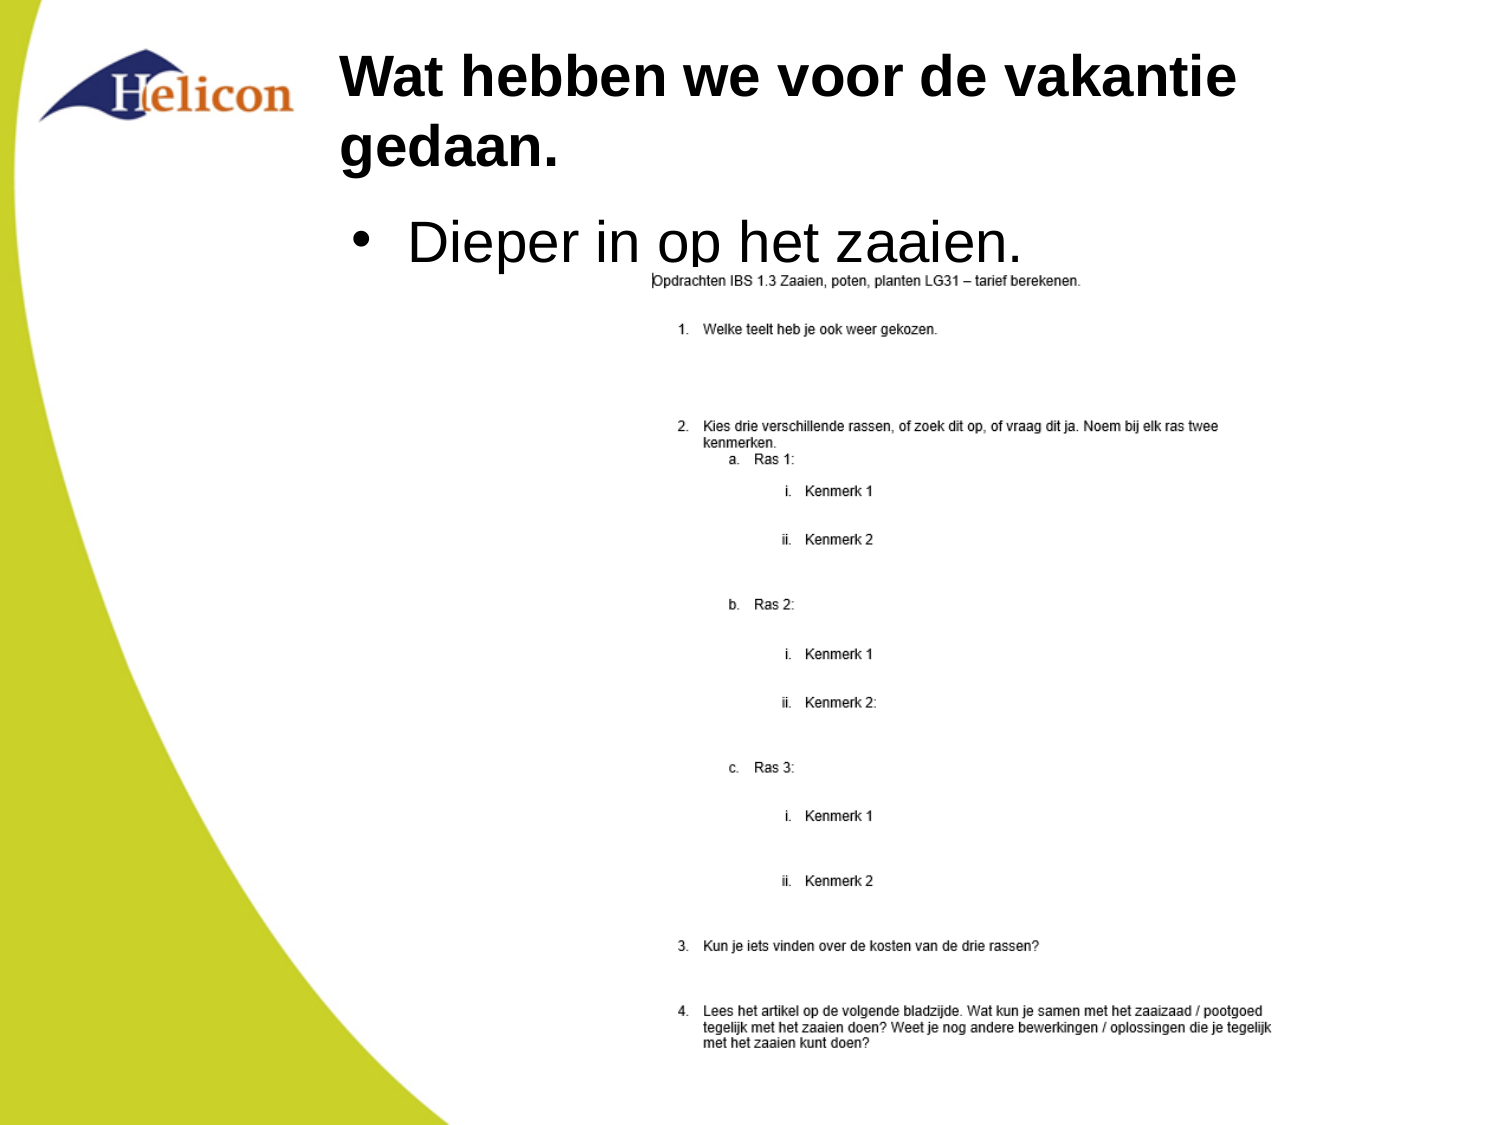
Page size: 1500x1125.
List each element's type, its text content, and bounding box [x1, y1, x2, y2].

picture [0, 0, 1500, 1125]
list Dieper in op het zaaien. [336, 196, 1425, 1005]
title Wat hebben we voor de vakantie gedaan. [324, 54, 1415, 161]
